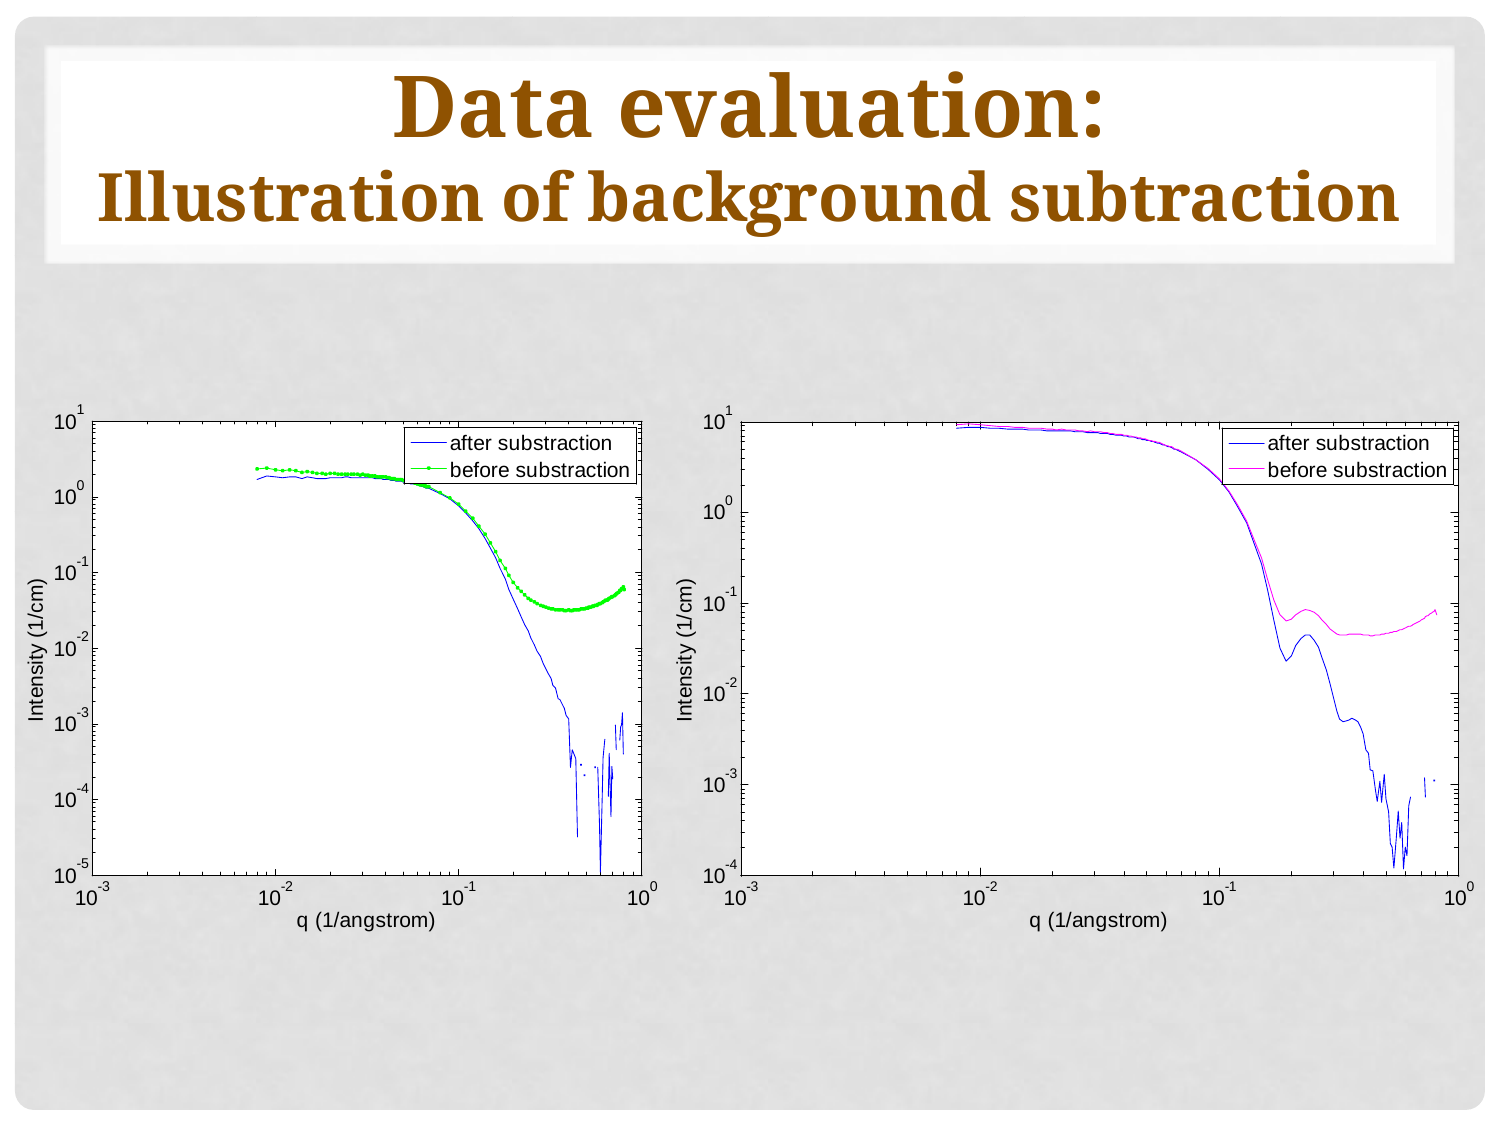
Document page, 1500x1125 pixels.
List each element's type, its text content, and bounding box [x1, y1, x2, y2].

picture [0, 379, 1500, 938]
text_box Data evaluation: Illustration of background subtraction [53, 30, 1447, 256]
